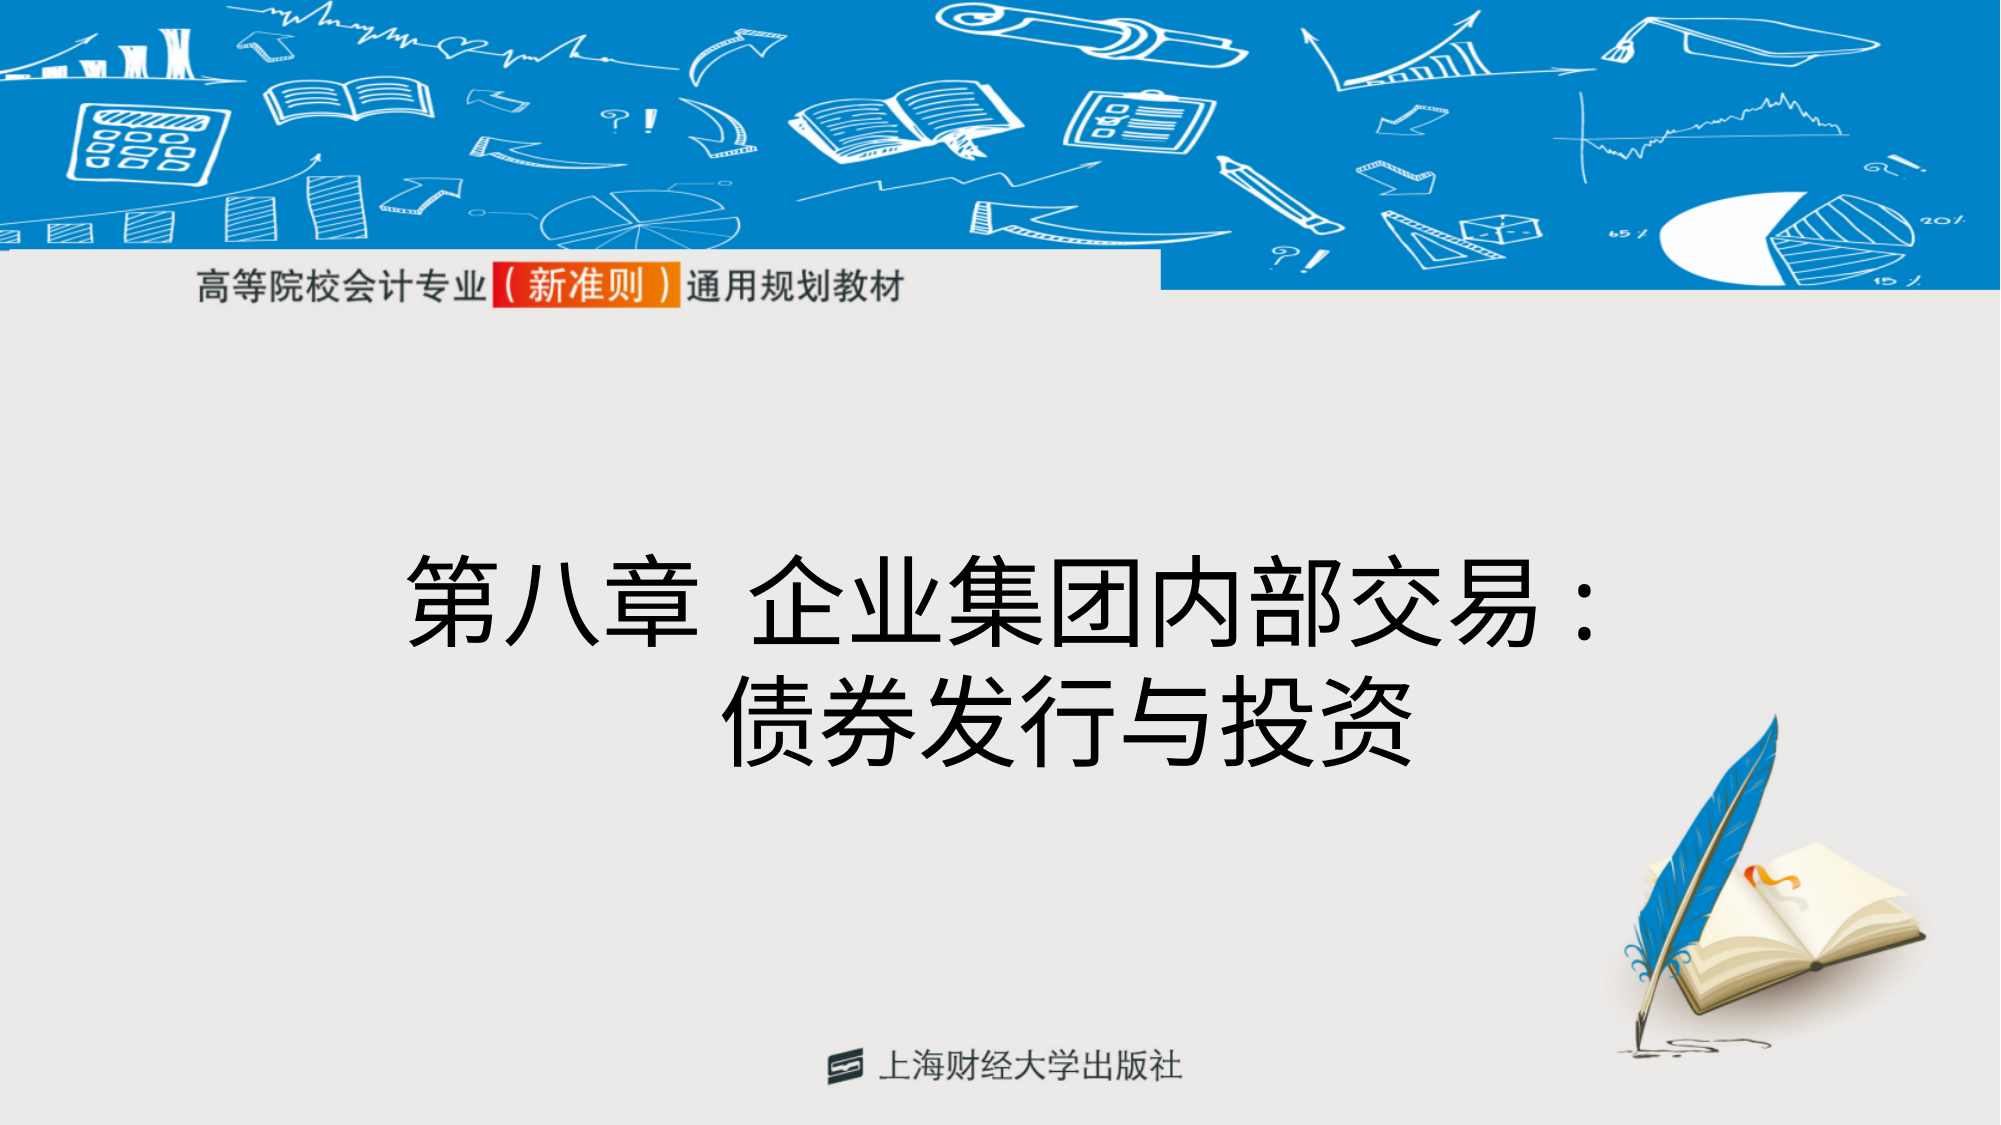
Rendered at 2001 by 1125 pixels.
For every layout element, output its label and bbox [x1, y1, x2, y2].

text_box [0, 0, 2000, 1125]
